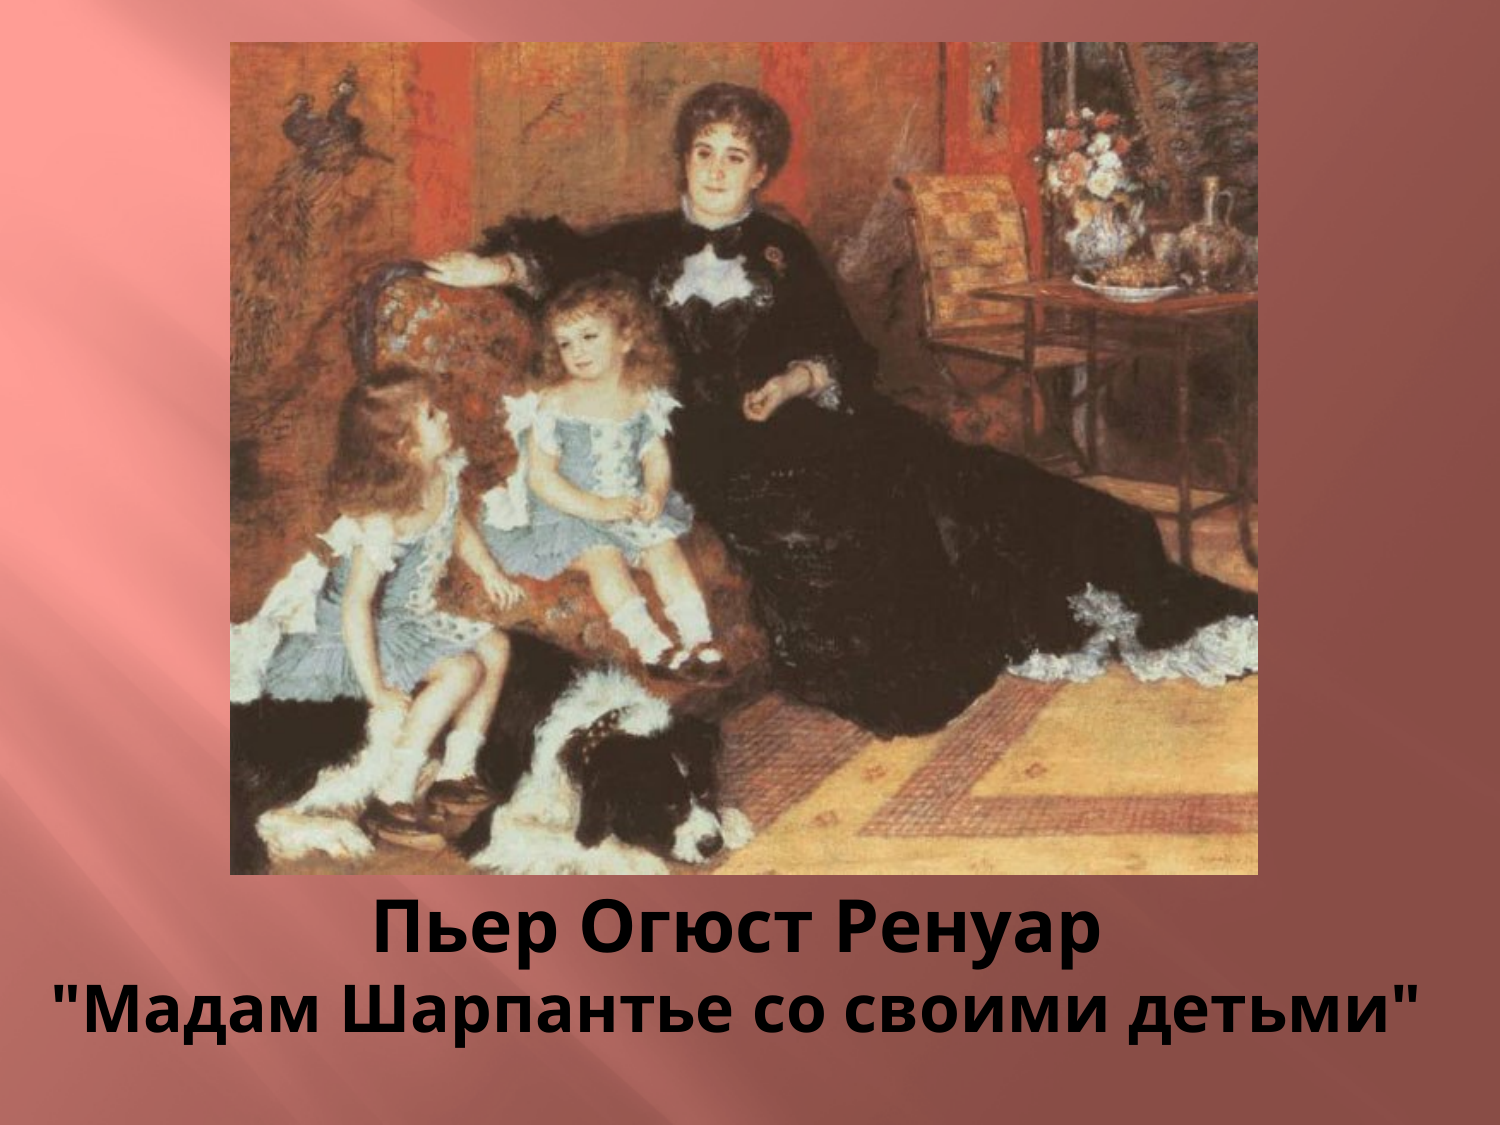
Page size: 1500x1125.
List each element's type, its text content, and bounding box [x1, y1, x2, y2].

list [229, 42, 1259, 875]
title Пьер Огюст Ренуар "Мадам Шарпантье со своими детьми" [1, 846, 1473, 1079]
